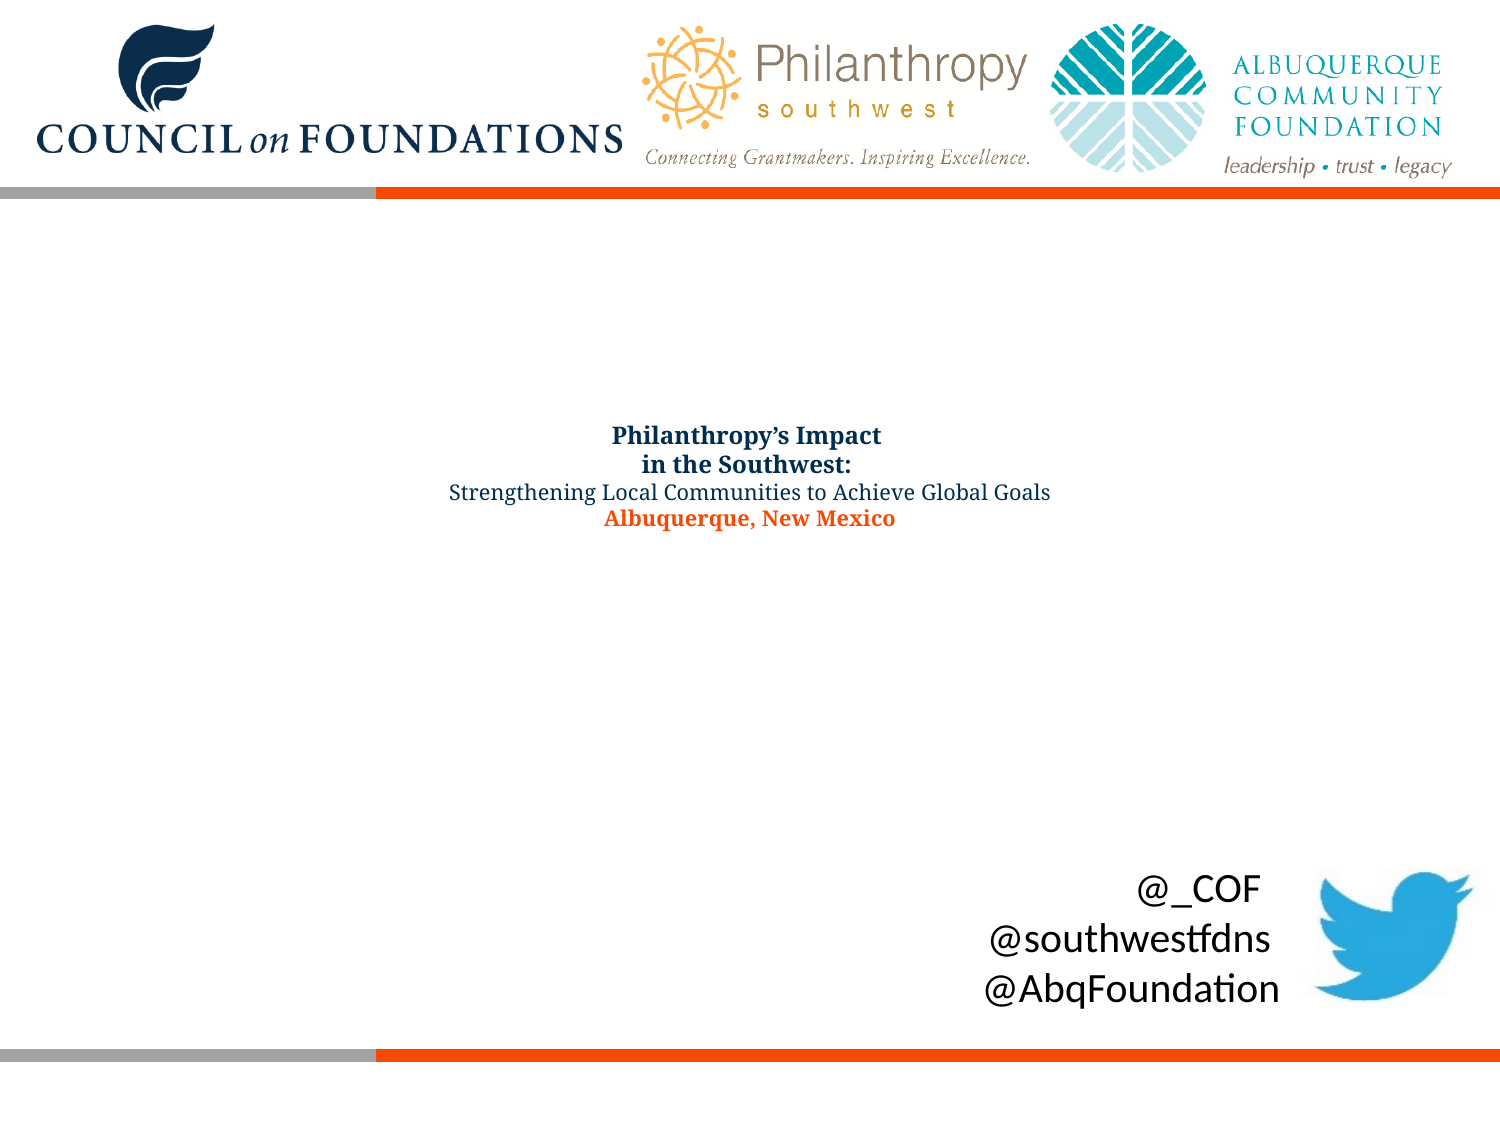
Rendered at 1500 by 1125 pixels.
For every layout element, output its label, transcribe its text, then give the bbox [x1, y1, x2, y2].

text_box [303, 853, 1494, 1021]
picture [637, 21, 1033, 170]
title Philanthropy’s Impact in the Southwest: Strengthening Local Communities to Achieve Global Goals Albuquerque, New Mexico [75, 349, 1425, 591]
picture [0, 187, 1500, 199]
picture [1048, 21, 1453, 180]
picture [0, 1049, 1500, 1062]
picture [37, 24, 622, 153]
